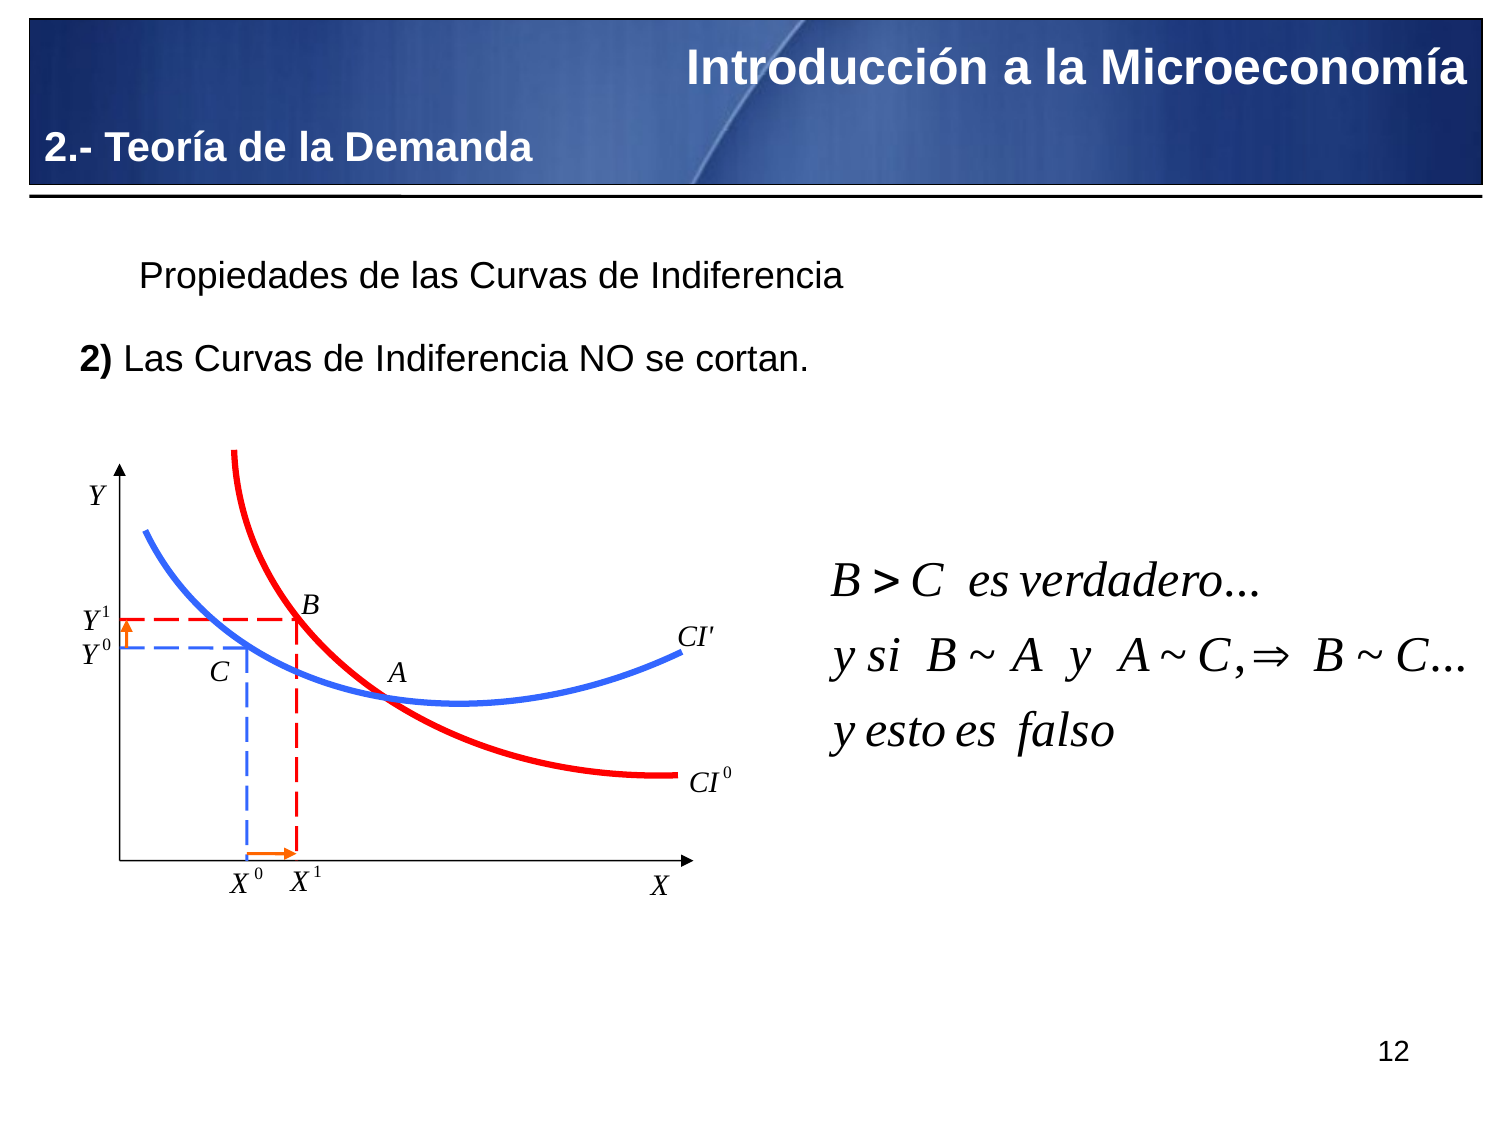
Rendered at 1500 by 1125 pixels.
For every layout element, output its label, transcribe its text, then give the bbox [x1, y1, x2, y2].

slide_number 12 [1074, 1024, 1426, 1103]
text_box Propiedades de las Curvas de Indiferencia [123, 243, 951, 304]
text_box 2.- Teoría de la Demanda [29, 112, 585, 178]
text_box Introducción a la Microeconomía [608, 26, 1483, 102]
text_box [820, 550, 1472, 768]
text_box 2) Las Curvas de Indiferencia NO se cortan. [64, 326, 892, 386]
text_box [77, 420, 738, 901]
text_box [29, 19, 1483, 185]
